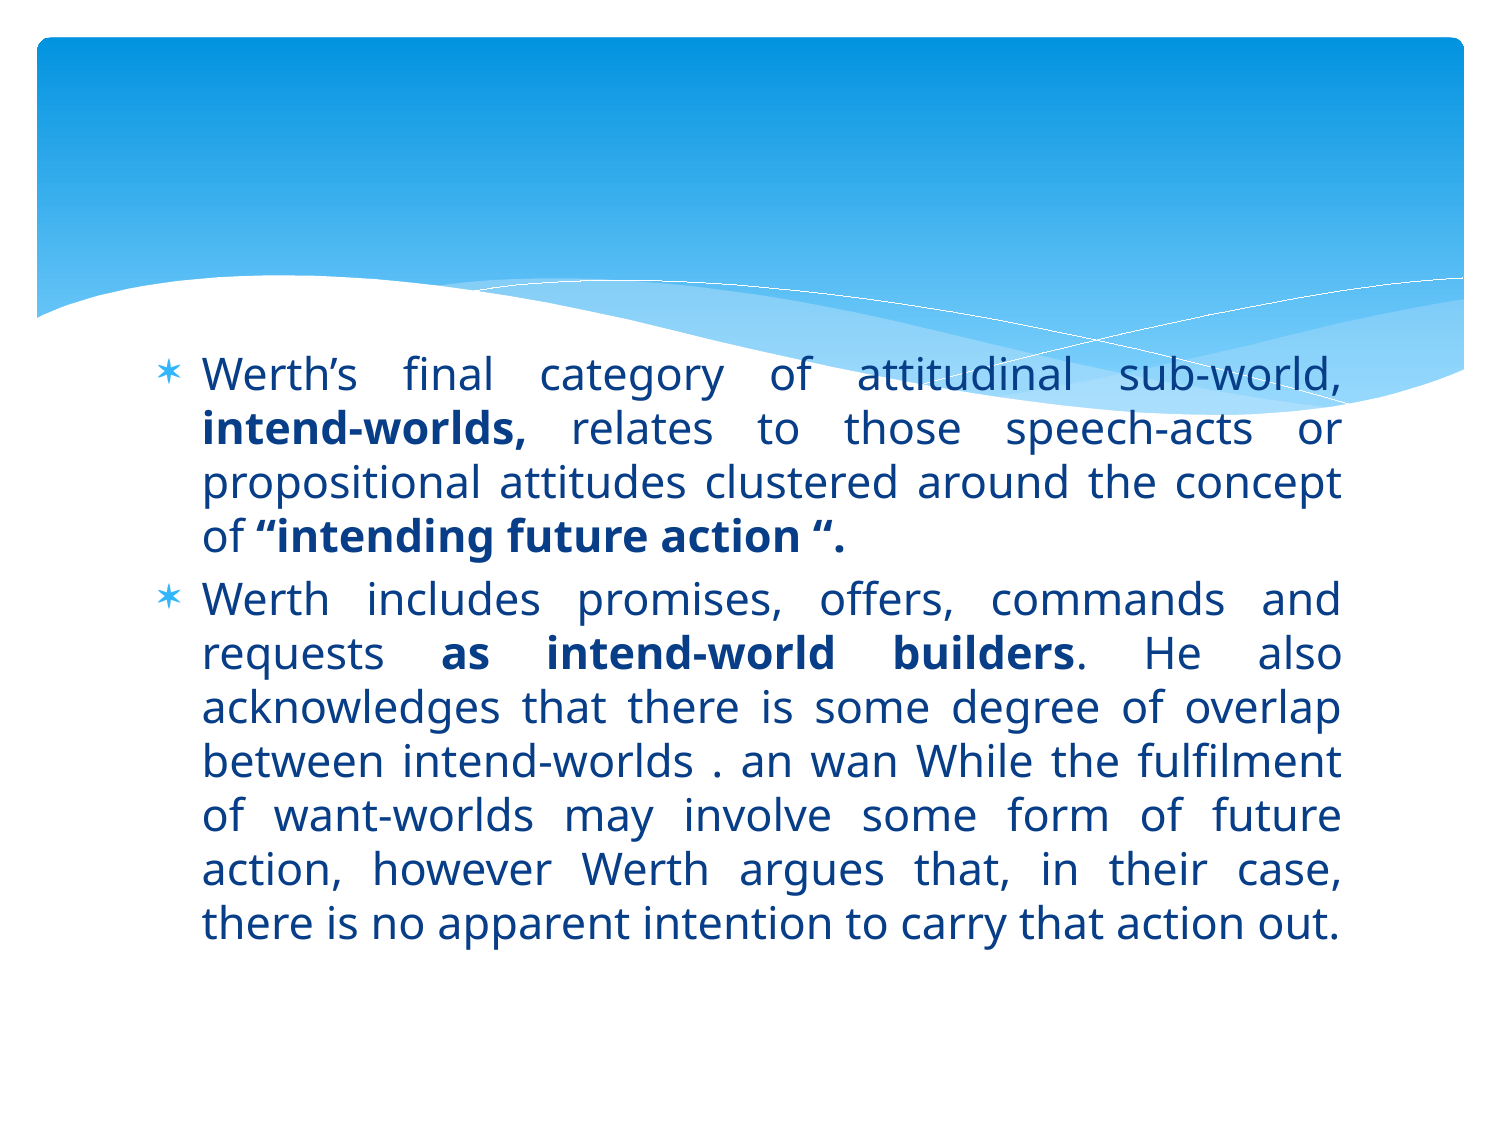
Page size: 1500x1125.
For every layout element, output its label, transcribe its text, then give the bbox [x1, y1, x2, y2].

list Werth’s final category of attitudinal sub-world, intend-worlds, relates to those speech-acts or propositional attitudes clustered around the concept of “intending future action “. Werth includes promises, offers, commands and requests as intend-world builders. He also acknowledges that there is some degree of overlap between intend-worlds . an wan While the fulfilment of want-worlds may involve some form of future action, however Werth argues that, in their case, there is no apparent intention to carry that action out. [143, 338, 1359, 1005]
